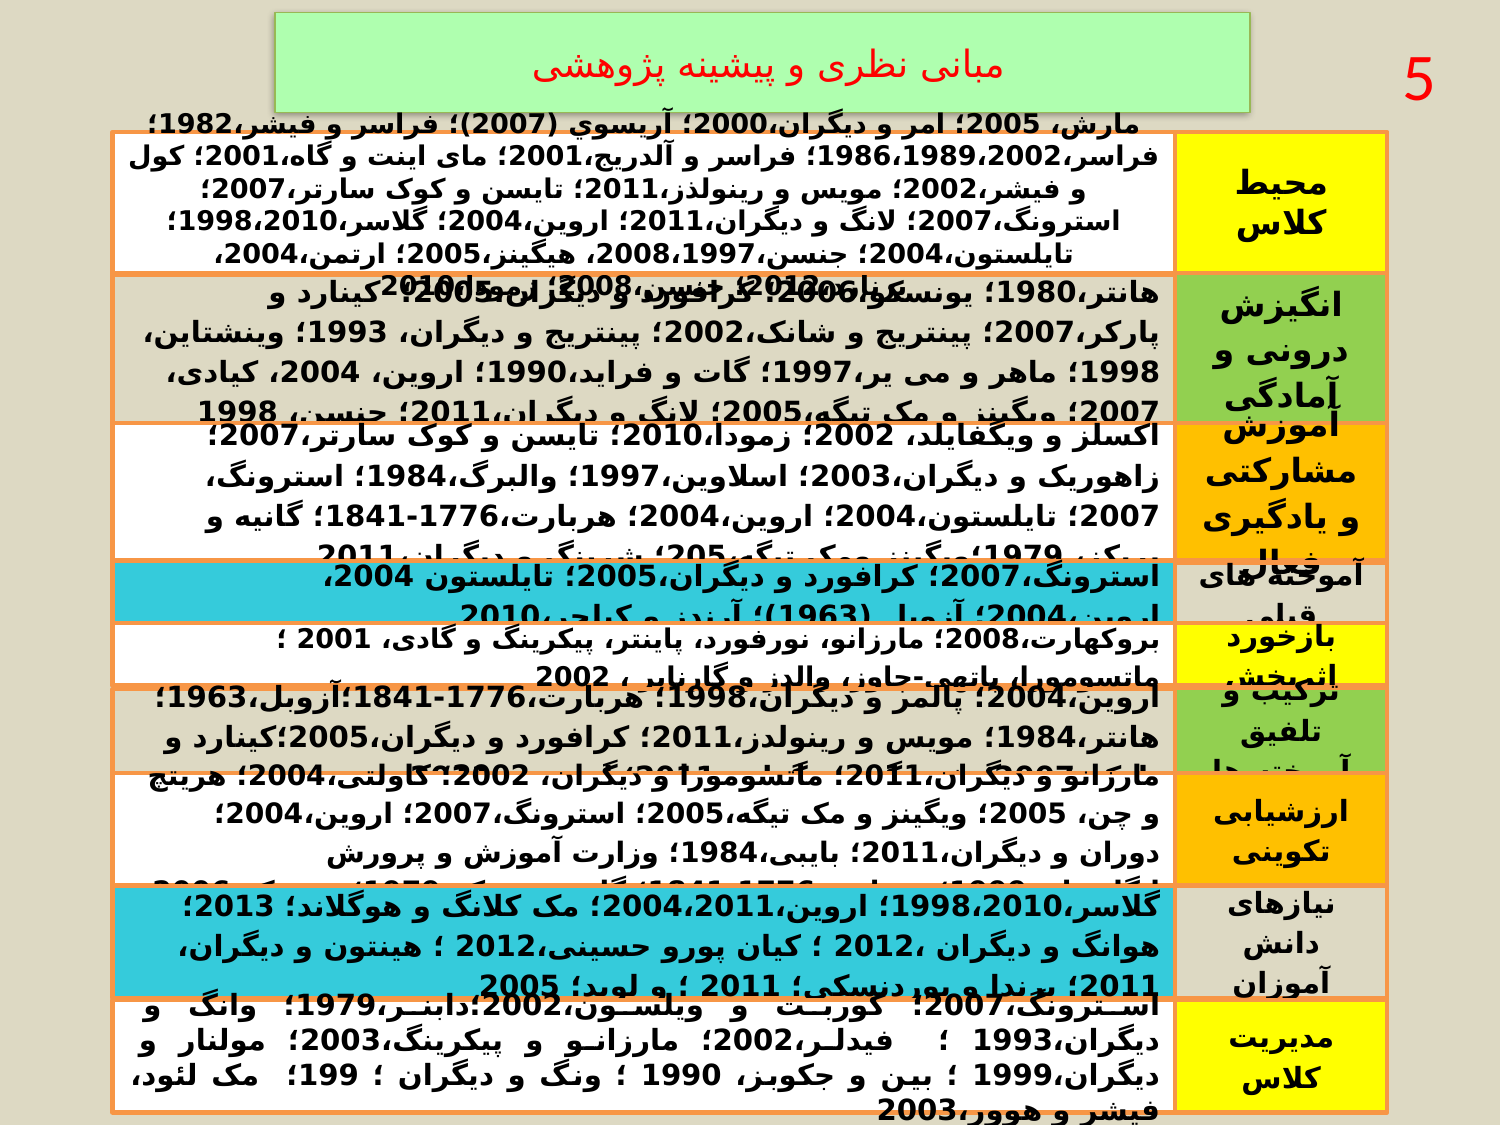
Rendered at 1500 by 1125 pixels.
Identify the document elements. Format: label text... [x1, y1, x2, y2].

text_box اروین،2004؛ پالمر و دیگران،1998؛ هربارت،1776-1841؛آزوبل،1963؛هانتر،1984؛ مویس و رینولدز،2011؛ کرافورد و دیگران،2005؛کینارد و پارکر،2007؛ شرینگ و دیگران ،2011؛ اسپنسر،2011 [110, 687, 1177, 771]
text_box بروکهارت،2008؛ مارزانو، نورفورد، پاینتر، پیکرینگ و گادی، 2001 ؛ ماتسومورا، پاتهی-چاوز، والدز و گارنایر ، 2002 [110, 621, 1177, 687]
text_box ترکیب و تلفیق آموخته ها [1173, 685, 1389, 771]
text_box هانتر،1980؛ یونسکو،2006؛ کرافورد و دیگران،2005؛ کینارد و پارکر،2007؛ پینتریج و شانک،2002؛ پینتریج و دیگران، 1993؛ وینشتاین، 1998؛ ماهر و می یر،1997؛ گات و فراید،1990؛ اروین، 2004، کیادی، 2007؛ ویگینز و مک تیگه،2005؛ لانگ و دیگران،2011؛ جنسن، 1998 . [110, 271, 1177, 421]
text_box استرونگ،2007؛ کرافورد و دیگران،2005؛ تایلستون 2004، اروین،2004؛ آزوبل (1963)؛ آرندز و کیلچر،2010 [110, 559, 1177, 621]
text_box استرونگ،2007؛ کوربت و ویلسون،2002؛دابنر،1979؛ وانگ و دیگران،1993 ؛ فیدلر،2002؛ مارزانو و پیکرینگ،2003؛ مولنار و دیگران،1999 ؛ بین و جکوبز، 1990 ؛ ونگ و دیگران ؛ 199؛ مک لئود، فیشر و هوور،2003 [110, 998, 1177, 1115]
text_box بازخورد اثربخش [1176, 621, 1389, 685]
text_box 5 [1387, 26, 1450, 121]
text_box مارزانو و دیگران،2011؛ ماتسومورا و دیگران، 2002؛ کاولتی،2004؛ هریتچ و چن، 2005؛ ویگینز و مک تیگه،2005؛ استرونگ،2007؛ اروین،2004؛ دوران و دیگران،2011؛ بایبی،1984؛ وزارت آموزش و پرورش انگلستان،1999؛ هربارت،1776-1841؛ گانیه و بریکز،1979؛ یونسکو،2006 [110, 771, 1177, 884]
text_box مارش، 2005؛ امر و دیگران،2000؛ آريسوي (2007)؛ فراسر و فیشر،1982؛ فراسر،1986،1989،2002؛ فراسر و آلدریج،2001؛ مای اینت و گاه،2001؛ کول و فیشر،2002؛ مویس و رینولذز،2011؛ تایسن و کوک سارتر،2007؛ استرونگ،2007؛ لانگ و دیگران،2011؛ اروین،2004؛ گلاسر،1998،2010؛ تایلستون،2004؛ جنسن،2008،1997، هیگینز،2005؛ ارتمن،2004، برنارد،2012؛ جنسن،2008؛ زمودا،2010 [110, 130, 1177, 271]
text_box مبانی نظری و پیشینه پژوهشی [274, 12, 1251, 113]
text_box گلاسر،1998،2010؛ اروین،2004،2011؛ مک کلانگ و هوگلاند؛ 2013؛ هوانگ‌ و دیگران ،2012 ؛ کیان پورو حسینی،2012 ؛ هینتون و دیگران، 2011؛ برندا و بوردنسکی؛ 2011 ؛ و لوید؛ 2005 [110, 884, 1177, 998]
text_box محیط کلاس [1177, 130, 1389, 271]
text_box مدیریت کلاس [1177, 998, 1389, 1115]
text_box آموزش مشارکتی و یادگیری فعال [1176, 421, 1389, 560]
text_box ارزشیابی تکوینی [1176, 771, 1389, 884]
text_box نیازهای دانش آموزان [1177, 884, 1389, 998]
text_box اکسلز و ویگفایلد، 2002؛ زمودا،2010؛ تایسن و کوک سارتر،2007؛زاهوریک و دیگران،2003؛ اسلاوین،1997؛ والبرگ،1984؛ استرونگ، 2007؛ تایلستون،2004؛ اروین،2004؛ هربارت،1776-1841؛ گانیه و بریکز، 1979؛ویگینز ومک تیگه،205؛ شرینگ و دیگران،2011 [110, 421, 1177, 559]
text_box انگیزش درونی و آمادگی [1176, 271, 1389, 421]
text_box آموخته های قبلی [1177, 560, 1389, 621]
